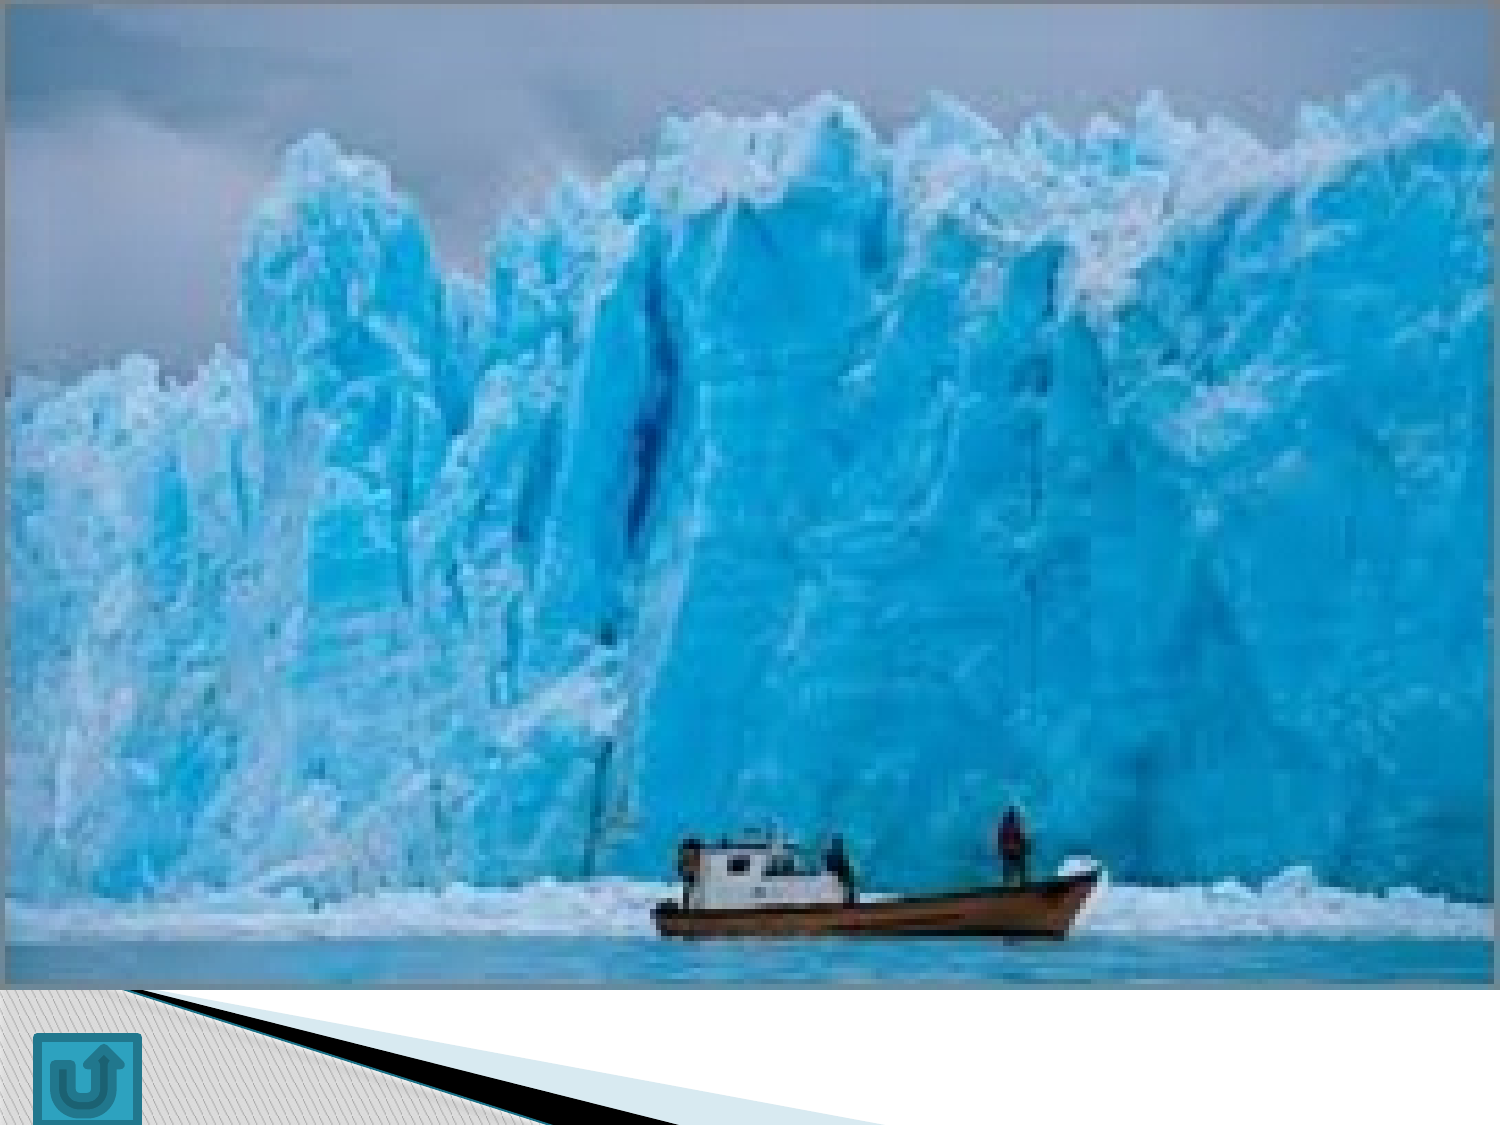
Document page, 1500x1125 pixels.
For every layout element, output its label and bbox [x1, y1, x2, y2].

picture [0, 0, 1500, 990]
text_box [33, 1033, 142, 1125]
